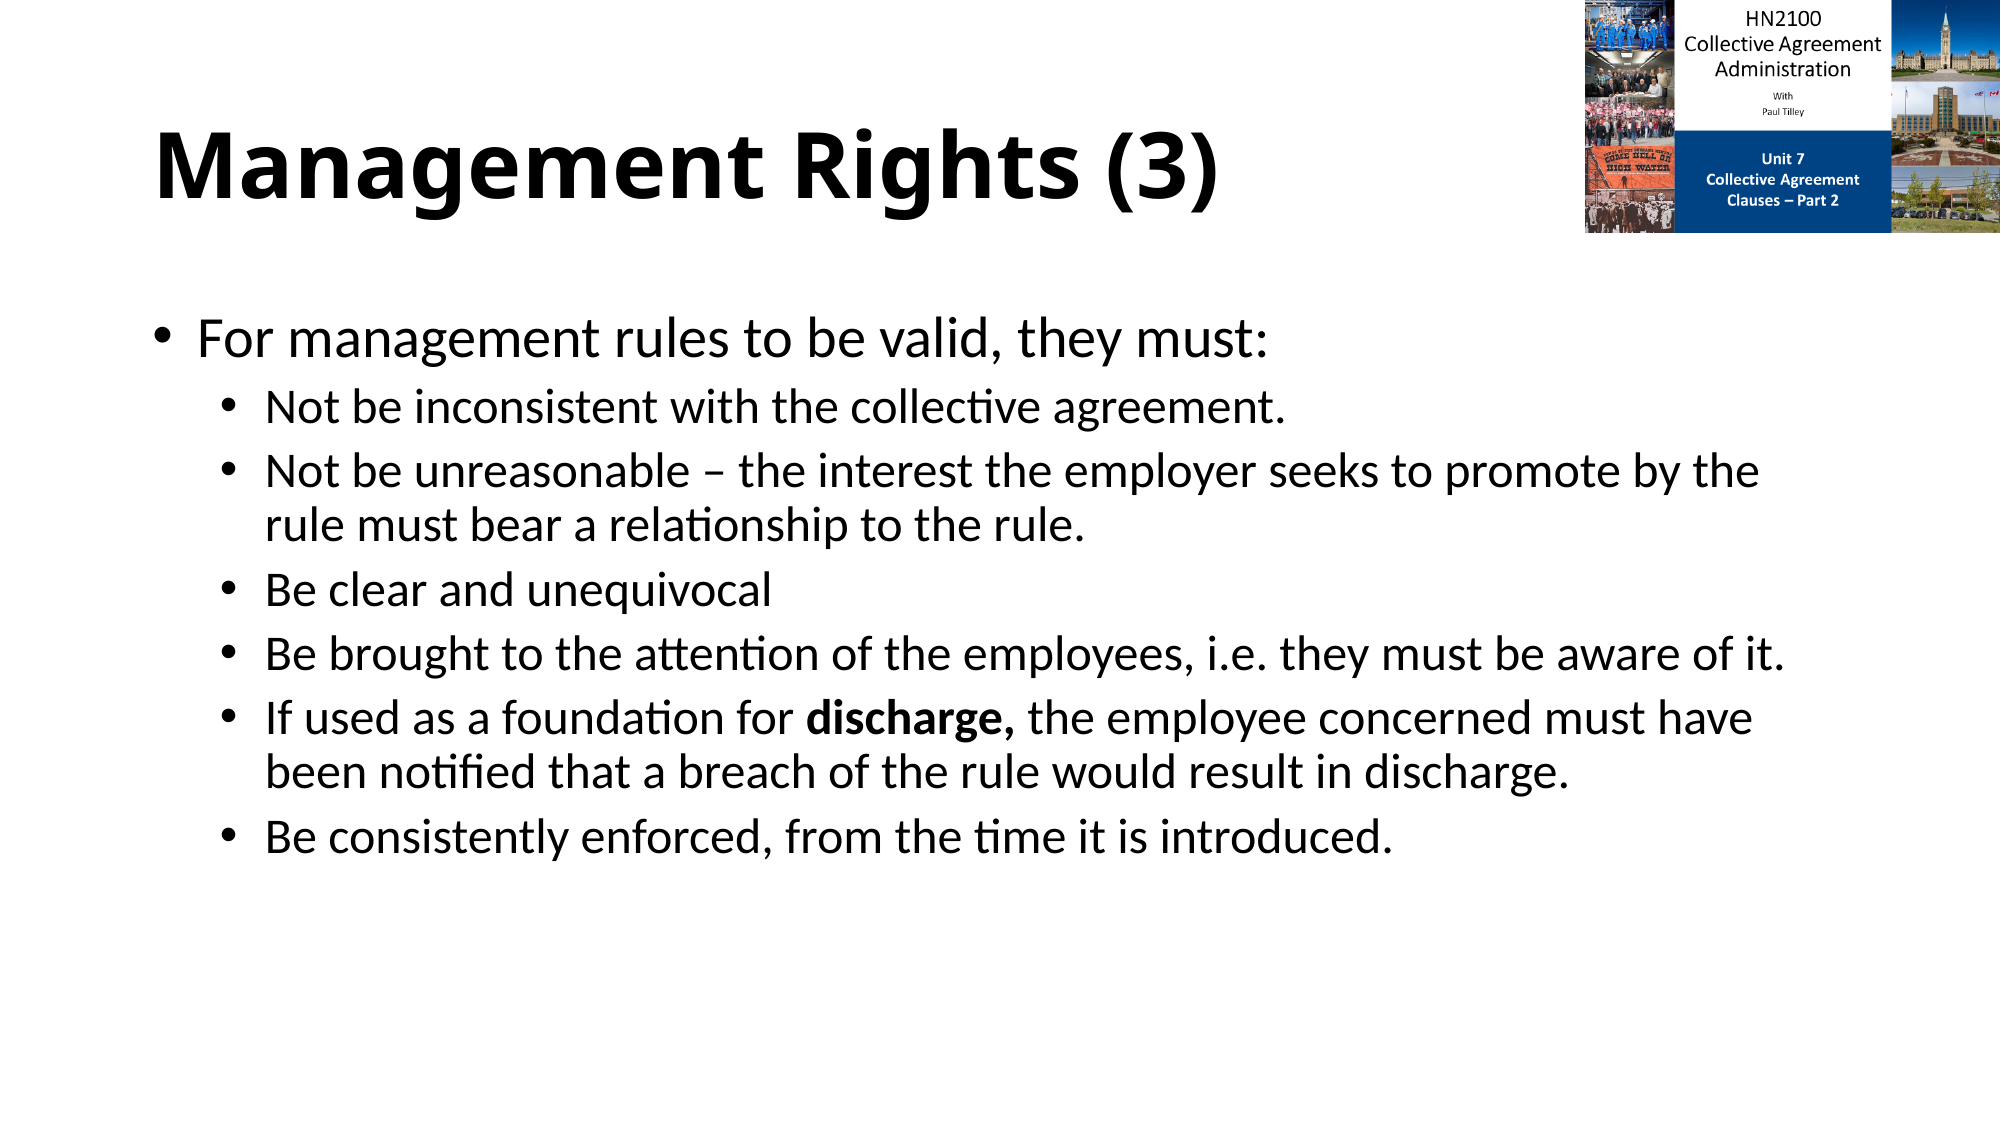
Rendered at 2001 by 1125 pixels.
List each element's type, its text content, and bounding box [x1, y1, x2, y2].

title Management Rights (3) [137, 59, 1863, 278]
list For management rules to be valid, they must: Not be inconsistent with the collective agreement. Not be unreasonable – the interest the employer seeks to promote by the rule must bear a relationship to the rule. Be clear and unequivocal Be brought to the attention of the employees, i.e. they must be aware of it. If used as a foundation for discharge, the employee concerned must have been notified that a breach of the rule would result in discharge. Be consistently enforced, from the time it is introduced. [137, 299, 1863, 1014]
picture [1585, 0, 2000, 233]
